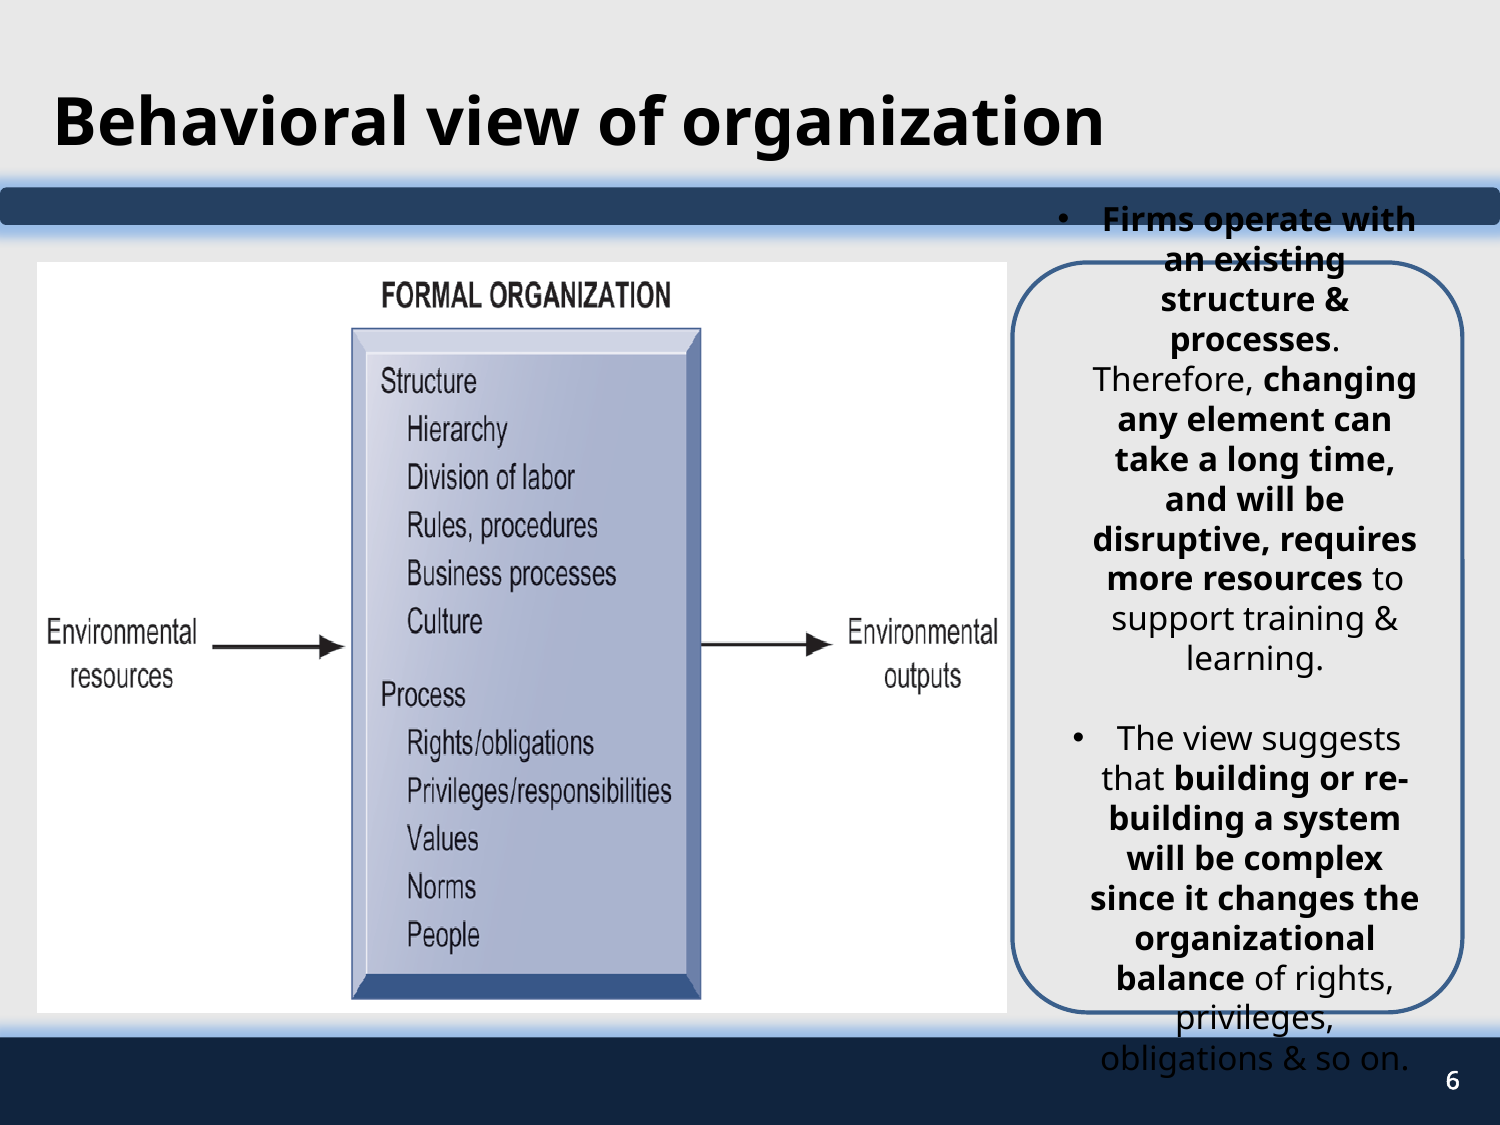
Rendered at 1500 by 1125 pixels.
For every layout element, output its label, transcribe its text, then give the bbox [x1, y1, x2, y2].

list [37, 262, 1007, 1013]
text_box Firms operate with an existing structure & processes. Therefore, changing any element can take a long time, and will be disruptive, requires more resources to support training & learning. The view suggests that building or re-building a system will be complex since it changes the organizational balance of rights, privileges, obligations & so on. [1010, 260, 1465, 1015]
slide_number 6 [1412, 1050, 1475, 1113]
title Behavioral view of organization [37, 62, 1338, 176]
